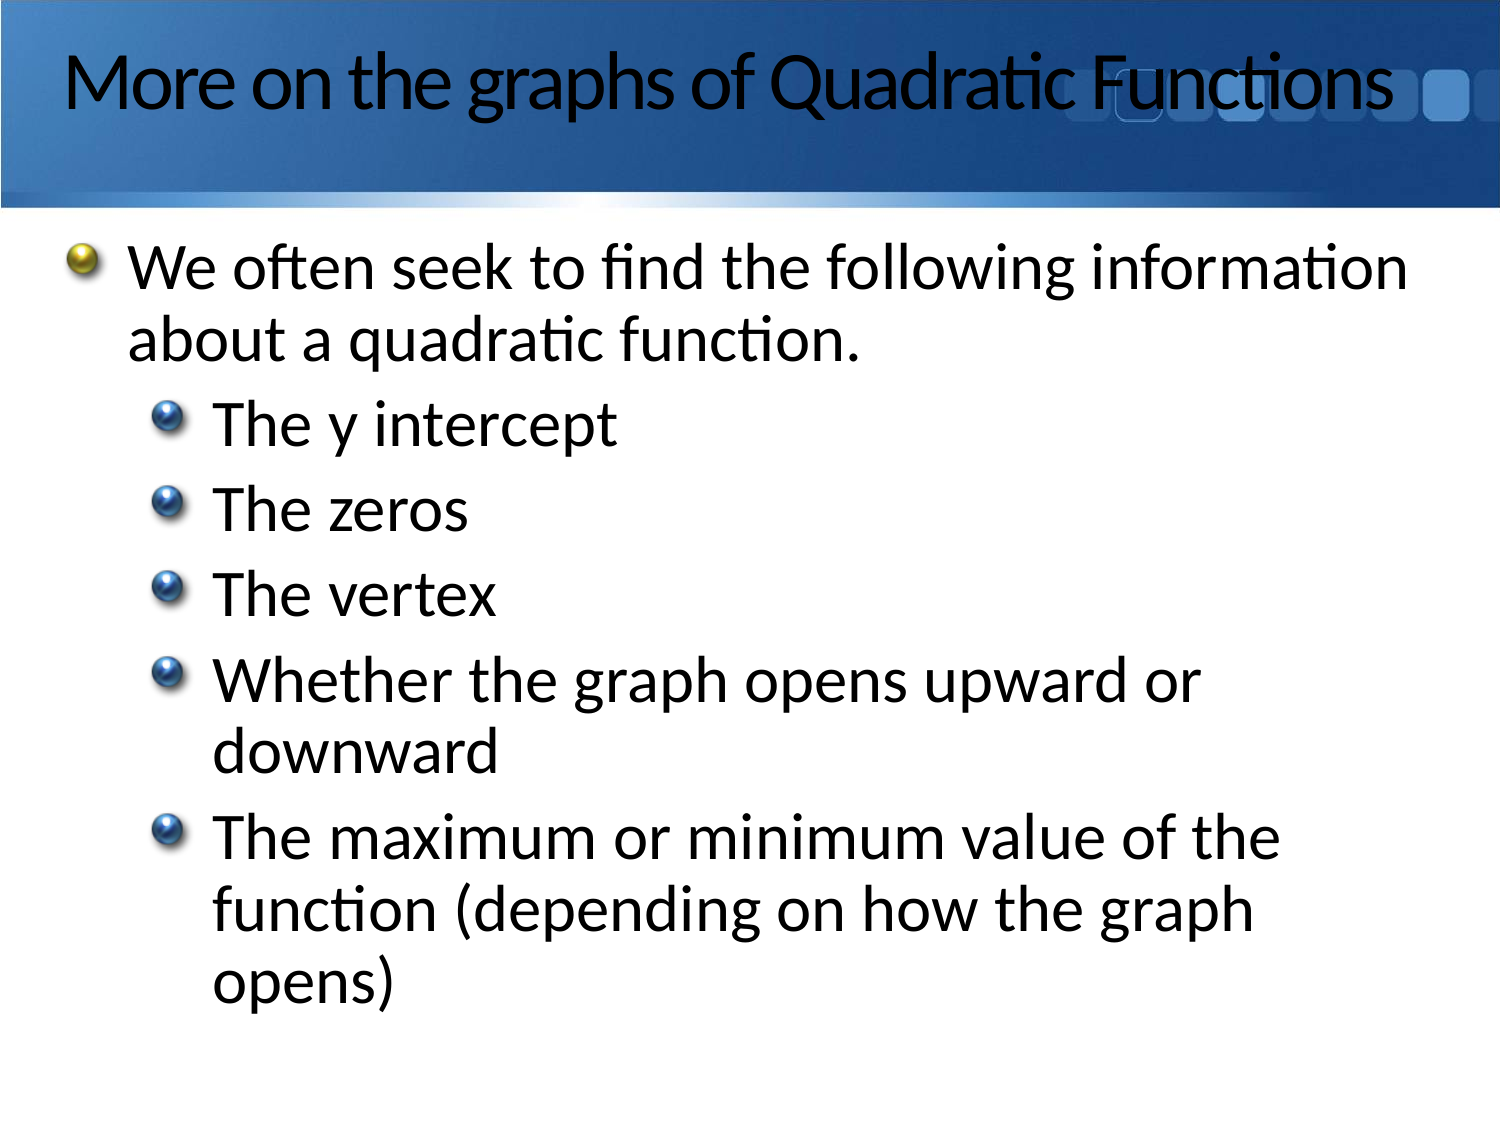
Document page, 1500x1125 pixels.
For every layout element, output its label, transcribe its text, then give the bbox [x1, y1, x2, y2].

picture [0, 0, 1500, 1125]
title More on the graphs of Quadratic Functions [62, 37, 1438, 129]
list We often seek to find the following information about a quadratic function. The y intercept The zeros The vertex Whether the graph opens upward or downward The maximum or minimum value of the function (depending on how the graph opens) [62, 231, 1438, 1040]
